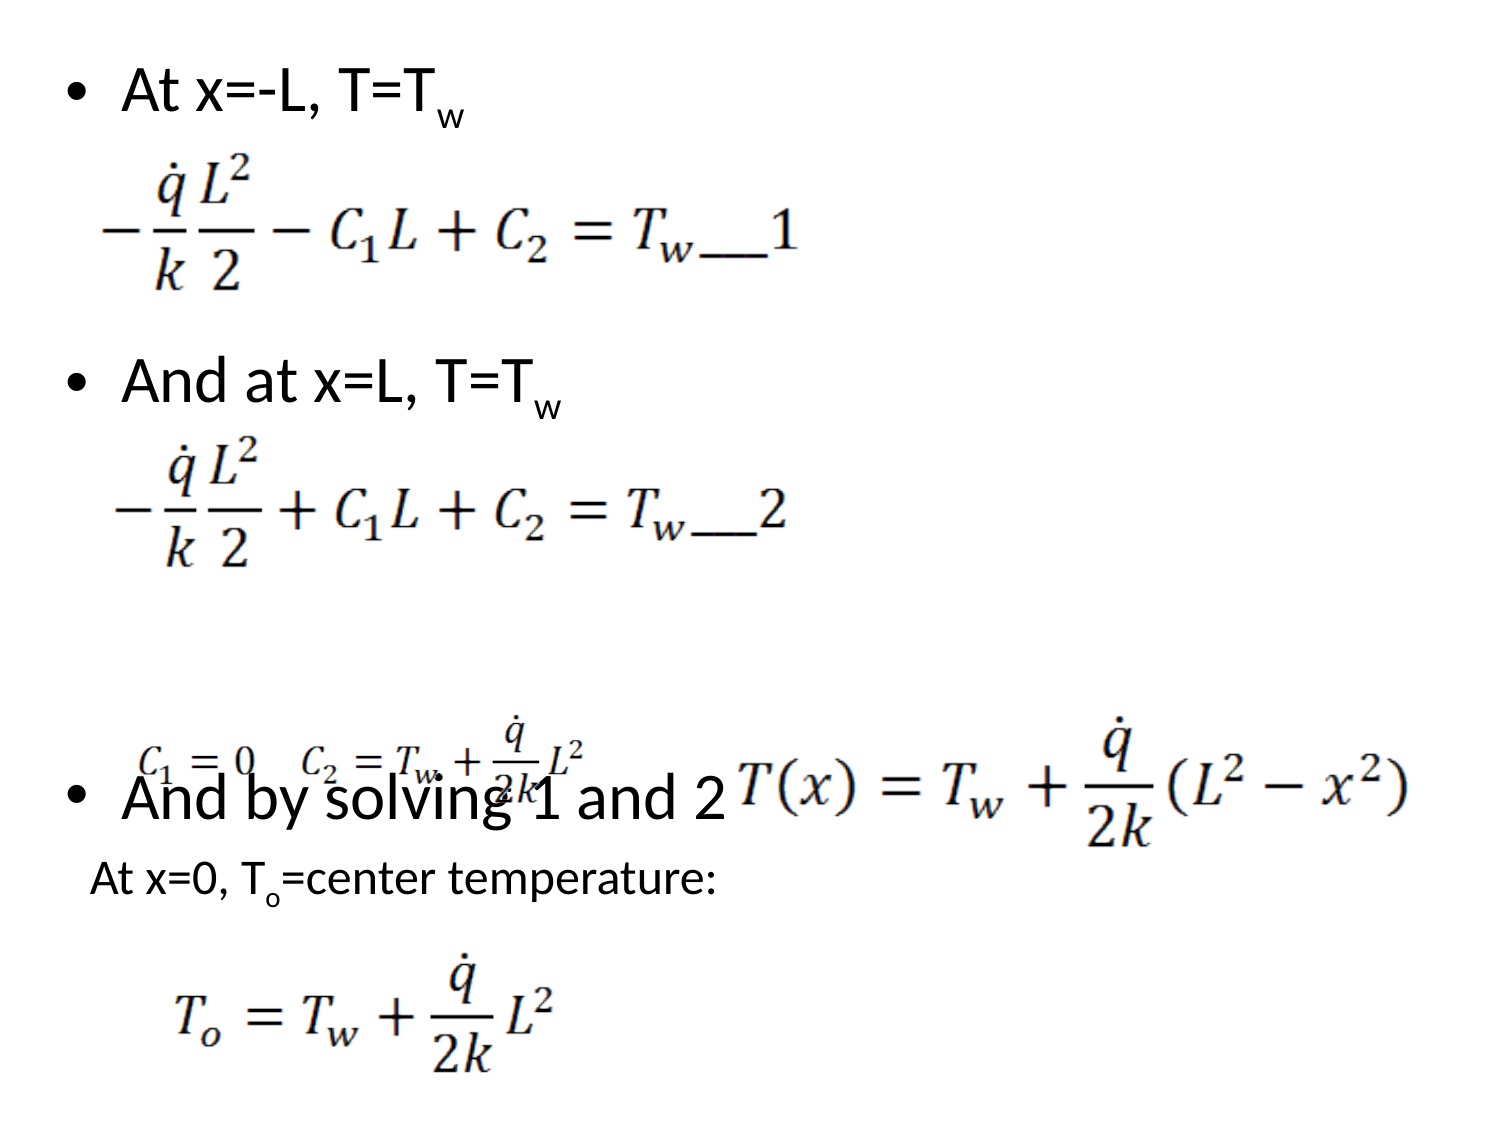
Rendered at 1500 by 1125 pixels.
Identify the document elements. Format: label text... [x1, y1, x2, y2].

list At x=-L, T=Tw And at x=L, T=Tw And by solving 1 and 2 [50, 37, 1400, 1005]
picture [737, 712, 1413, 864]
picture [99, 149, 801, 307]
picture [174, 949, 559, 1088]
text_box At x=0, To=center temperature: [75, 837, 775, 921]
picture [137, 737, 257, 794]
picture [112, 431, 788, 583]
picture [299, 712, 585, 815]
